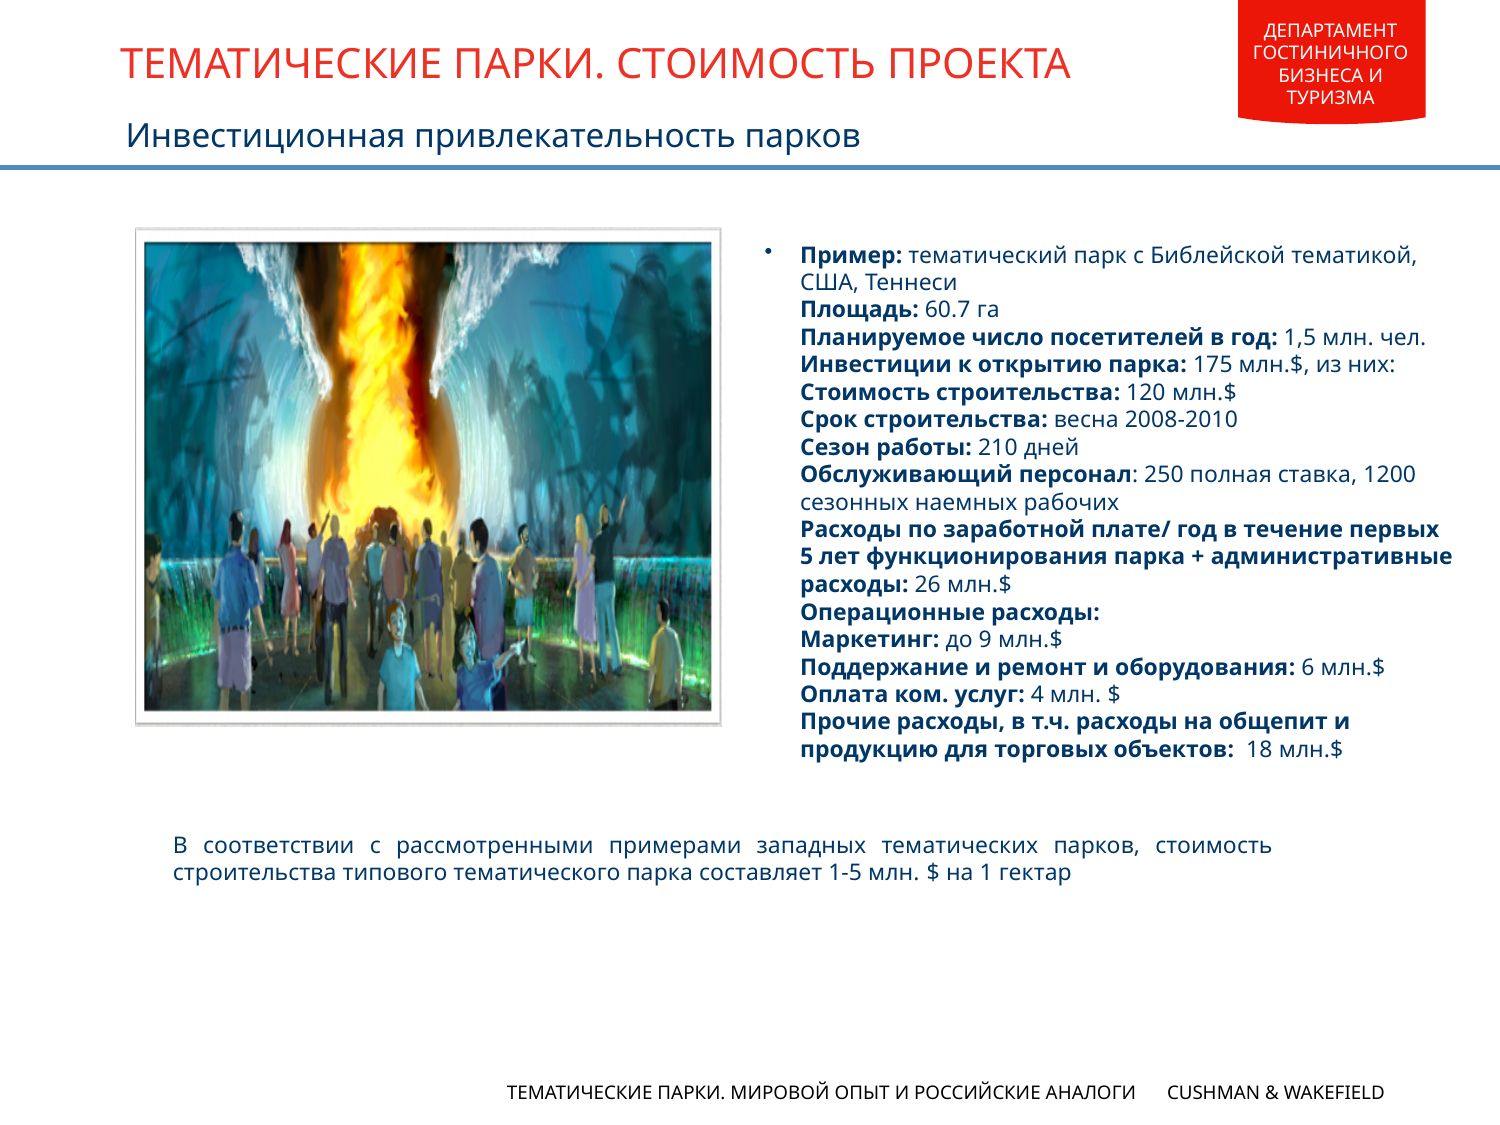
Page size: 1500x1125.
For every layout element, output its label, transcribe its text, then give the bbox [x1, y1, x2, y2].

list Инвестиционная привлекательность парков [110, 114, 1238, 163]
picture [135, 226, 722, 727]
text_box В соответствии с рассмотренными примерами западных тематических парков, стоимость строительства типового тематического парка составляет 1-5 млн. $ на 1 гектар [172, 830, 1275, 933]
text_box Пример: тематический парк с Библейской тематикой, США, Теннеси Площадь: 60.7 га Планируемое число посетителей в год: 1,5 млн. чел. Инвестиции к открытию парка: 175 млн.$, из них: Стоимость строительства: 120 млн.$ Срок строительства: весна 2008-2010 Сезон работы: 210 дней Обслуживающий персонал: 250 полная ставка, 1200 сезонных наемных рабочих Расходы по заработной плате/ год в течение первых 5 лет функционирования парка + административные расходы: 26 млн.$ Операционные расходы: Маркетинг: до 9 млн.$ Поддержание и ремонт и оборудования: 6 млн.$ Оплата ком. услуг: 4 млн. $ Прочие расходы, в т.ч. расходы на общепит и продукцию для торговых объектов: 18 млн.$ [764, 240, 1459, 761]
title ТЕМАТИЧЕСКИЕ ПАРКИ. СТОИМОСТЬ ПРОЕКТА [104, 28, 1151, 95]
